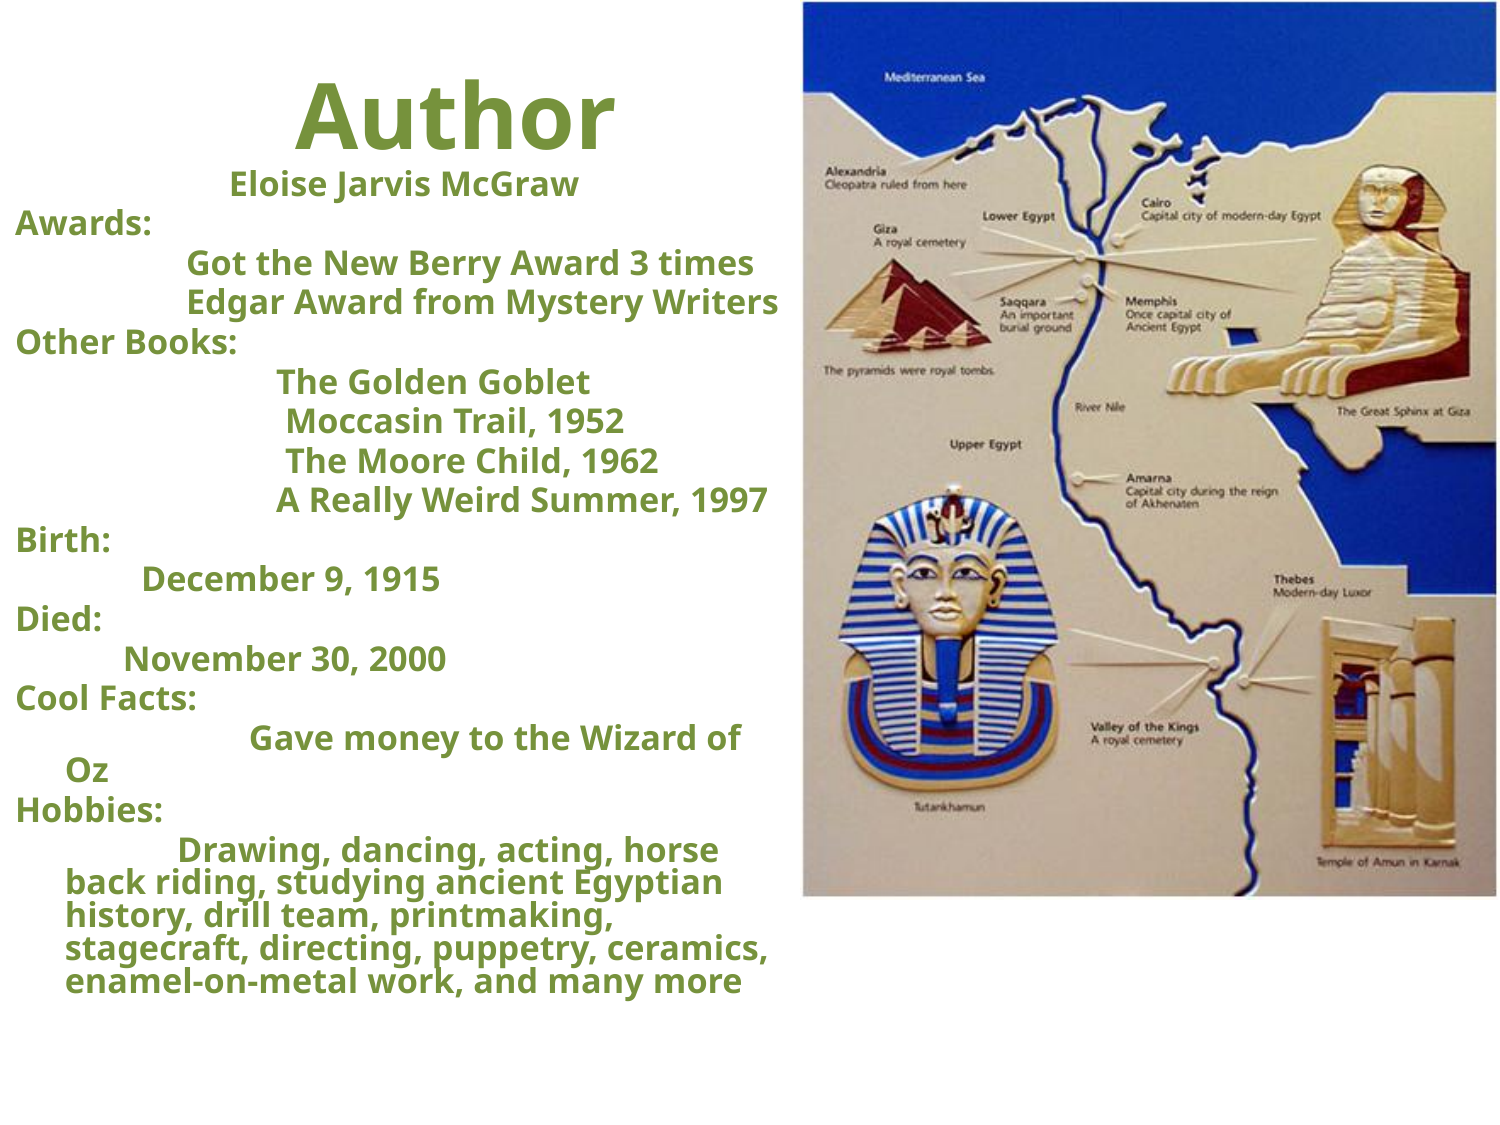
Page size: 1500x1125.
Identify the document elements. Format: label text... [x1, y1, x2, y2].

title Author [24, 24, 794, 162]
list Eloise Jarvis McGraw Awards: Got the New Berry Award 3 times Edgar Award from Mystery Writers Other Books: The Golden Goblet Moccasin Trail, 1952 The Moore Child, 1962 A Really Weird Summer, 1997 Birth: December 9, 1915 Died: November 30, 2000 Cool Facts: Gave money to the Wizard of Oz Hobbies: Drawing, dancing, acting, horse back riding, studying ancient Egyptian history, drill team, printmaking, stagecraft, directing, puppetry, ceramics, enamel-on-metal work, and many more [0, 162, 809, 1125]
picture [799, 0, 1500, 901]
